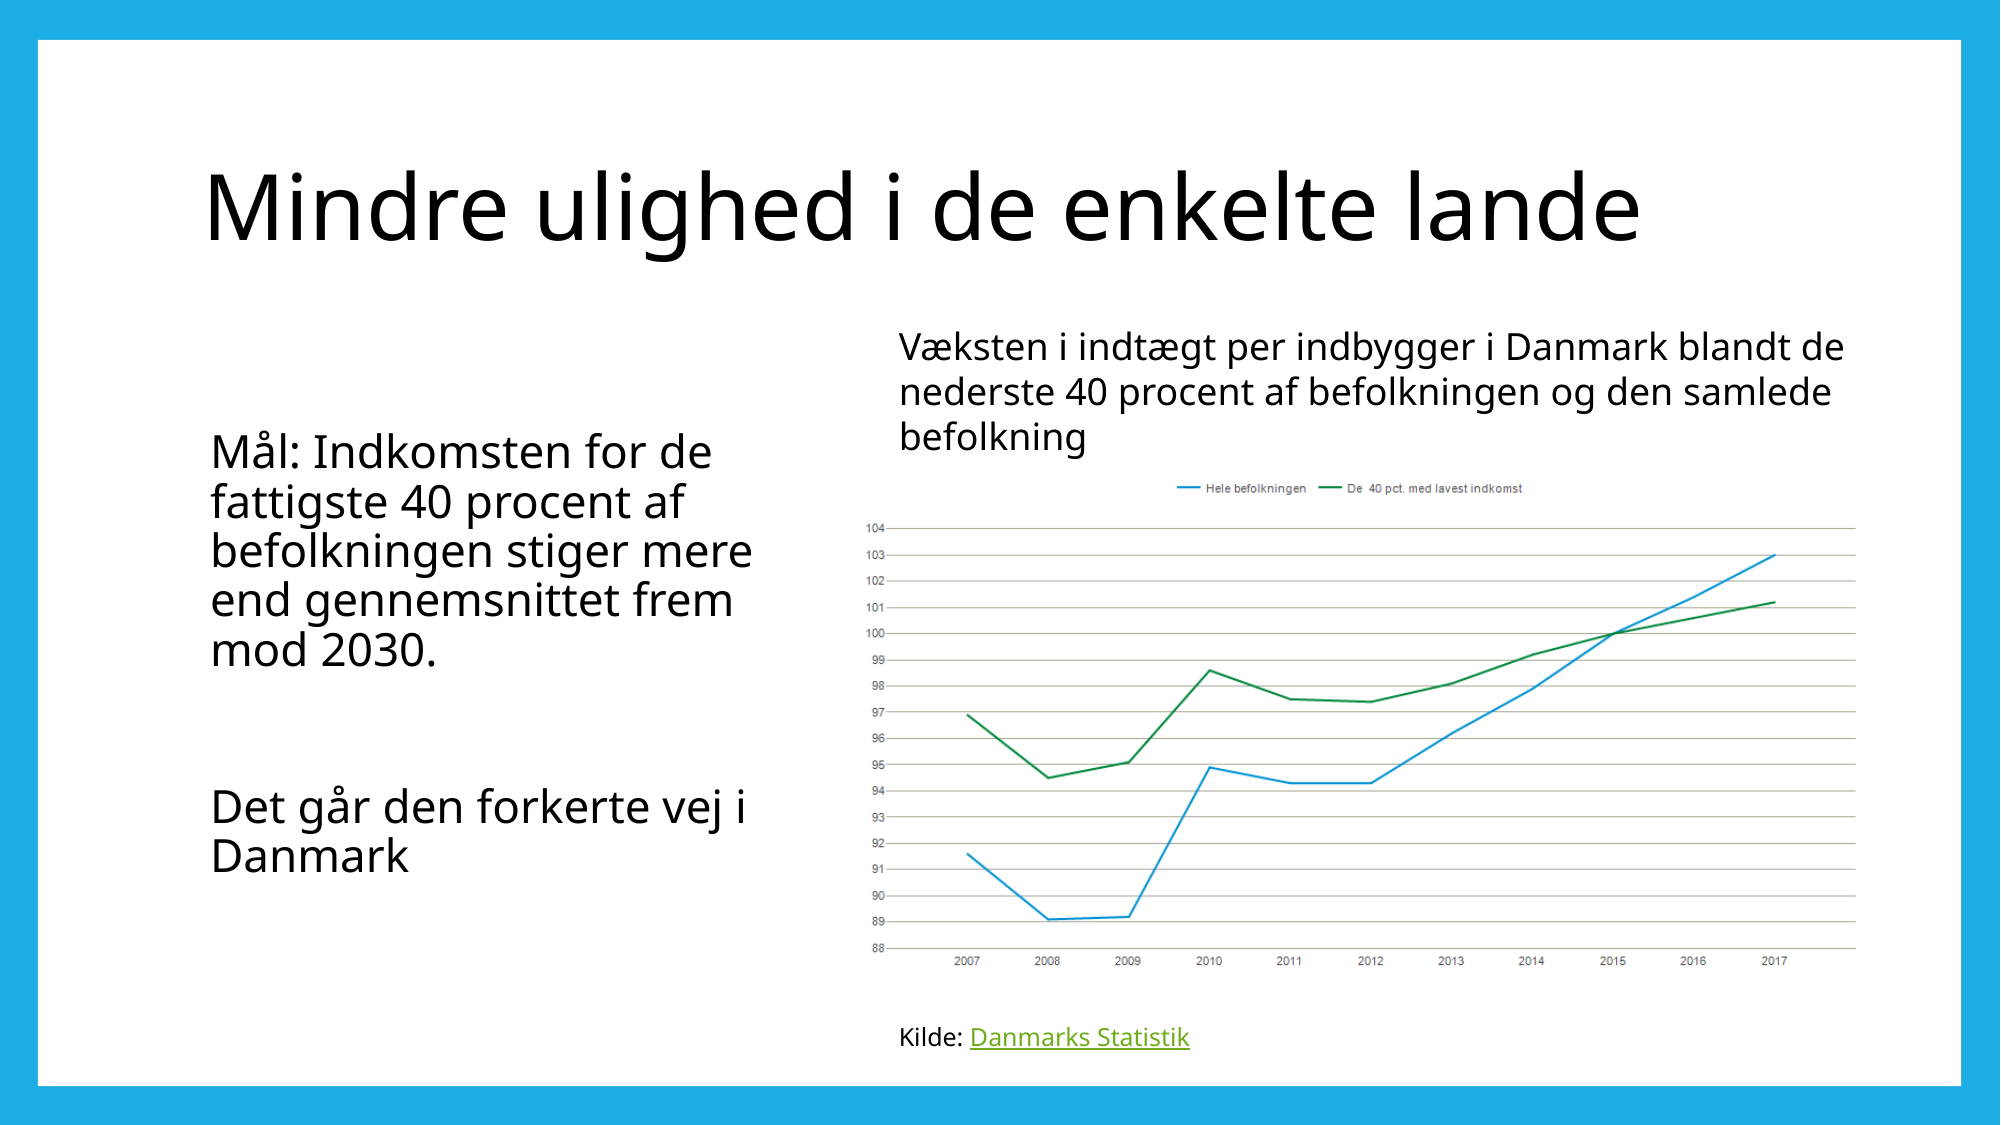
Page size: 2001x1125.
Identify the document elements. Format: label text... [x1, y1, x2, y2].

list Mål: Indkomsten for de fattigste 40 procent af befolkningen stiger mere end gennemsnittet frem mod 2030. Det går den forkerte vej i Danmark [187, 337, 850, 1000]
text_box Kilde: Danmarks Statistik [883, 1013, 1462, 1063]
title Mindre ulighed i de enkelte lande [187, 99, 1808, 323]
picture [864, 467, 1879, 982]
text_box Væksten i indtægt per indbygger i Danmark blandt de nederste 40 procent af befolkningen og den samlede befolkning [883, 315, 1878, 466]
